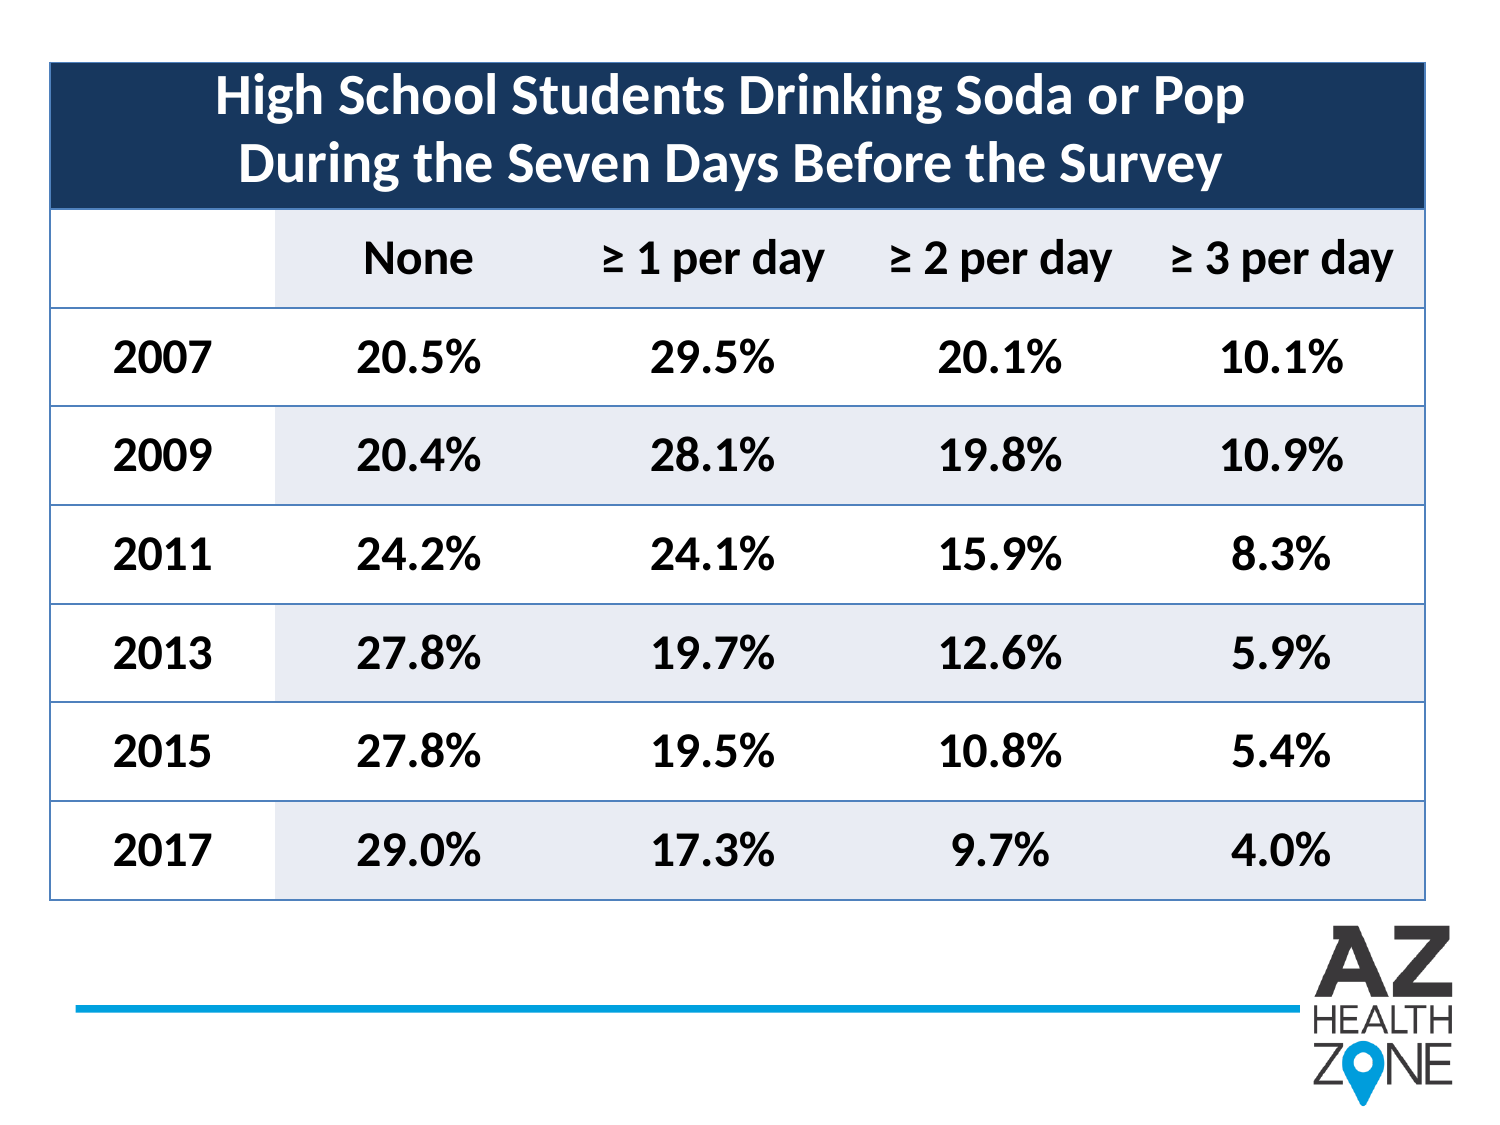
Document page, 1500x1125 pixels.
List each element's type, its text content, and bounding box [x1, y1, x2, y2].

table_cell 4.0% [1137, 802, 1424, 899]
table_cell 2007 [51, 309, 275, 405]
table_cell 10.8% [863, 703, 1137, 800]
picture [1312, 924, 1453, 1107]
table_cell 10.1% [1137, 309, 1424, 405]
table_cell 5.4% [1137, 703, 1424, 800]
table_cell 10.9% [1137, 407, 1424, 504]
table_cell 9.7% [863, 802, 1137, 899]
table_cell 2011 [51, 506, 275, 603]
table_cell 2009 [51, 407, 275, 504]
table_cell ≥ 1 per day [563, 210, 863, 307]
table_cell 20.5% [275, 309, 563, 405]
table_cell [51, 210, 275, 307]
table_cell 20.1% [863, 309, 1137, 405]
table_cell 17.3% [563, 802, 863, 899]
table_cell 29.0% [275, 802, 563, 899]
table_cell 24.2% [275, 506, 563, 603]
table_cell 15.9% [863, 506, 1137, 603]
table_cell 20.4% [275, 407, 563, 504]
picture [1354, 1053, 1372, 1072]
table_cell 2017 [51, 802, 275, 899]
table_cell 28.1% [563, 407, 863, 504]
table_cell 29.5% [563, 309, 863, 405]
table_cell 2015 [51, 703, 275, 800]
table_cell 2013 [51, 605, 275, 701]
table_cell 19.5% [563, 703, 863, 800]
table_cell ≥ 3 per day [1137, 210, 1424, 307]
table_cell 19.8% [863, 407, 1137, 504]
table_cell 8.3% [1137, 506, 1424, 603]
table_cell None [275, 210, 563, 307]
table_cell 27.8% [275, 605, 563, 701]
table_cell 24.1% [563, 506, 863, 603]
table_cell 19.7% [563, 605, 863, 701]
table_cell ≥ 2 per day [863, 210, 1137, 307]
table_cell 5.9% [1137, 605, 1424, 701]
table_cell 12.6% [863, 605, 1137, 701]
table_header High School Students Drinking Soda or Pop During the Seven Days Before the Survey [51, 63, 1424, 208]
table_cell 27.8% [275, 703, 563, 800]
